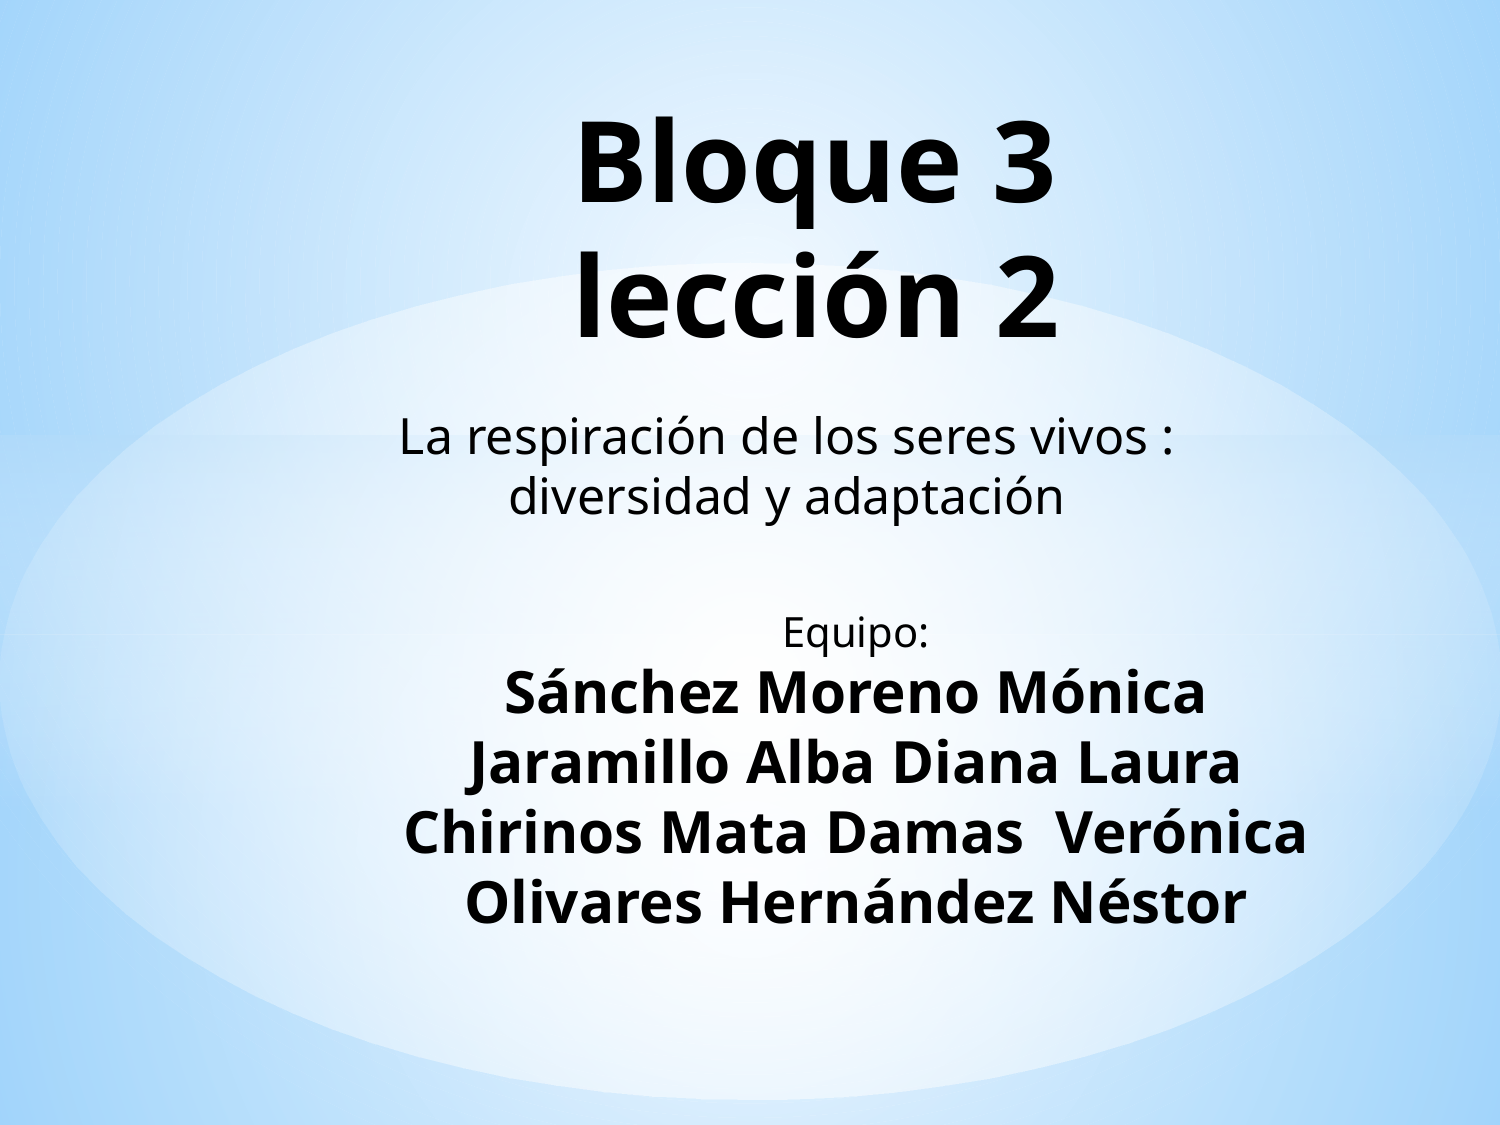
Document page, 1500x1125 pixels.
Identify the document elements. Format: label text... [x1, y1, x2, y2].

subtitle La respiración de los seres vivos : diversidad y adaptación [324, 397, 1250, 542]
text_box Equipo: Sánchez Moreno Mónica Jaramillo Alba Diana Laura Chirinos Mata Damas Verónica Olivares Hernández Néstor [253, 597, 1459, 943]
title Bloque 3 lección 2 [527, 82, 1367, 377]
